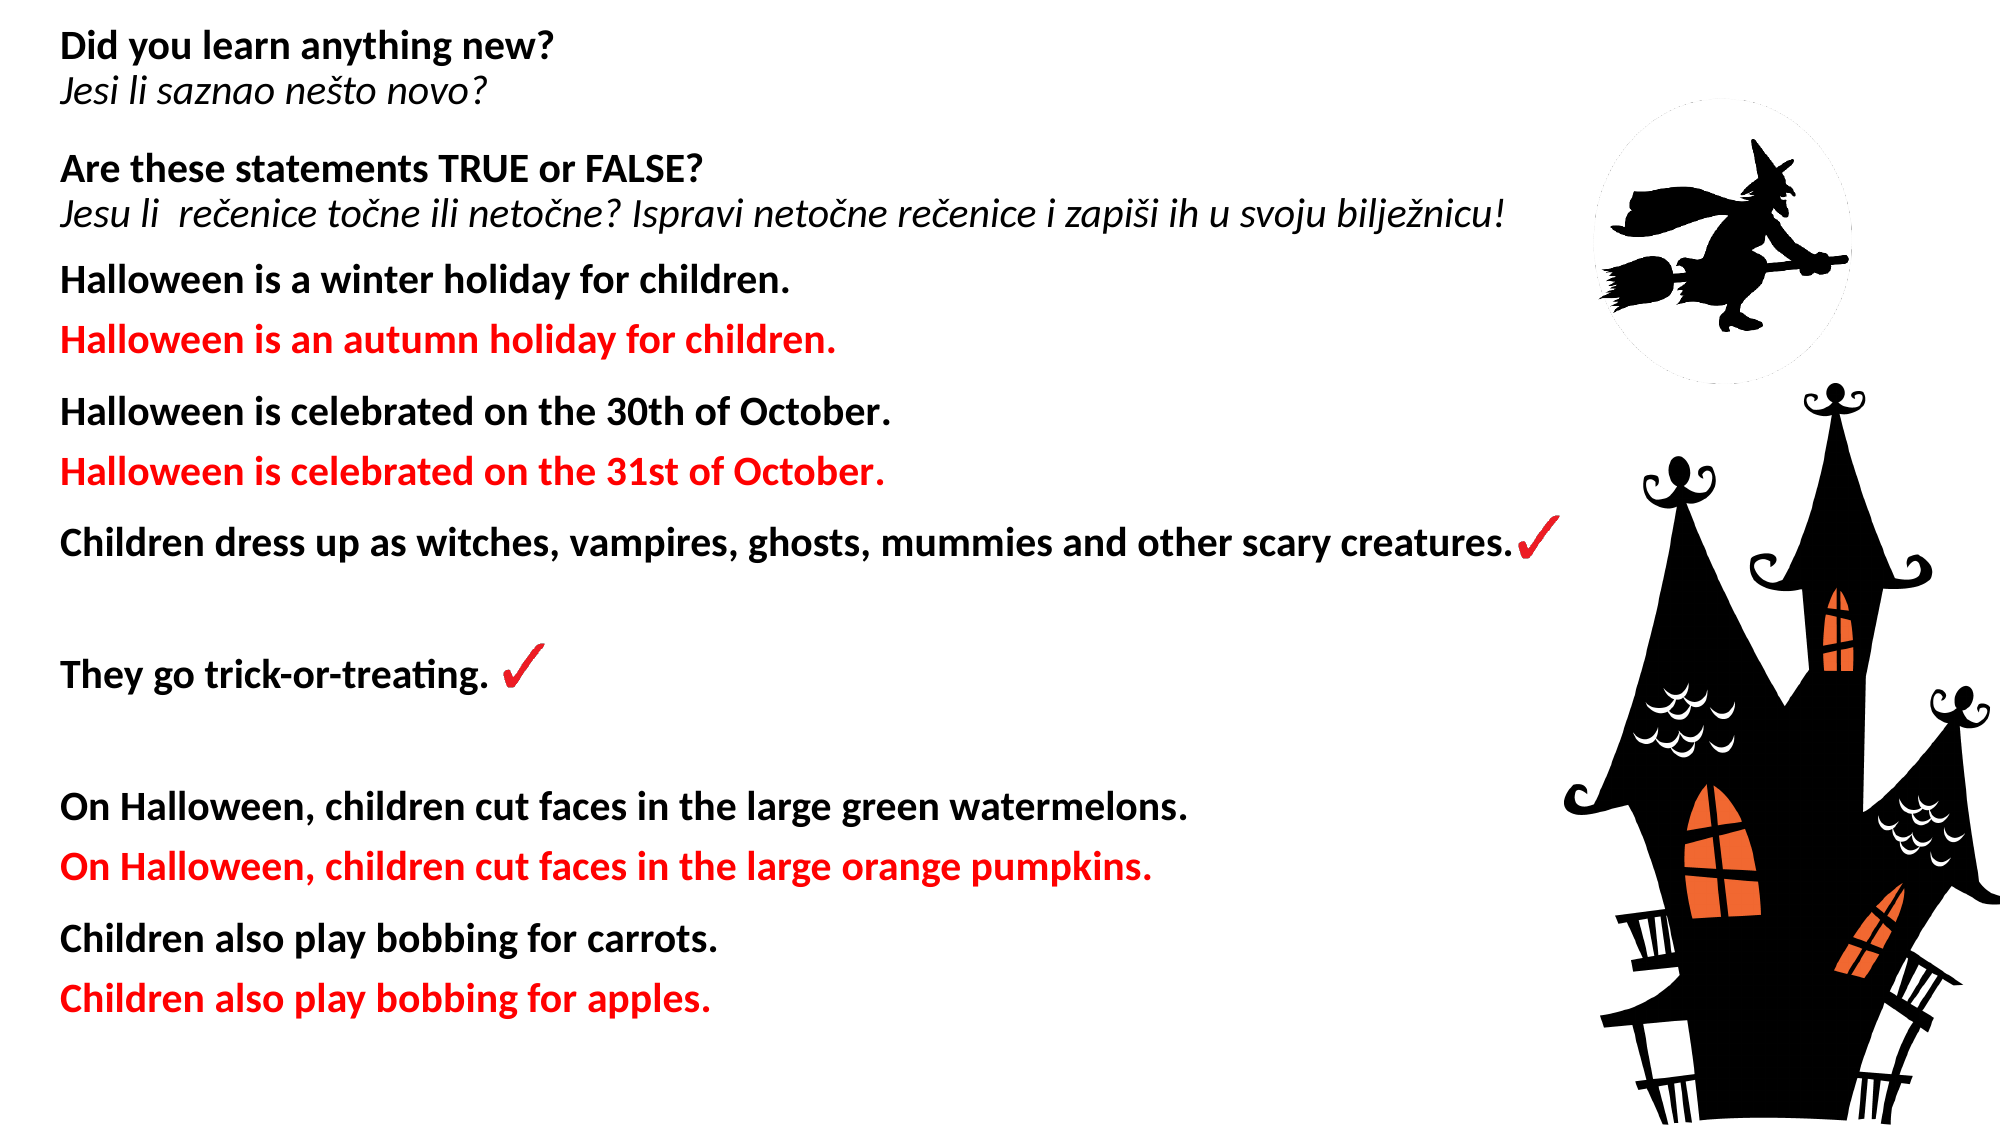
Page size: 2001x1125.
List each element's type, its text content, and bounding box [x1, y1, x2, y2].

text_box Halloween is an autumn holiday for children. Halloween is celebrated on the 31st of October. [44, 310, 1593, 837]
text_box Are these statements TRUE or FALSE? Jesu li rečenice točne ili netočne? Ispravi netočne rečenice i zapiši ih u svoju bilježnicu! Halloween is a winter holiday for children. Halloween is celebrated on the 30th of October. Children dress up as witches, vampires, ghosts, mummies and other scary creatures. They go trick-or-treating. On Halloween, children cut faces in the large green watermelons. Children also play bobbing for carrots. [44, 138, 1593, 310]
text_box Did you learn anything new? Jesi li saznao nešto novo? [45, 16, 1868, 299]
picture [1515, 98, 2000, 1125]
picture [500, 640, 550, 691]
text_box On Halloween, children cut faces in the large orange pumpkins. Children also play bobbing for apples. [44, 837, 1564, 1125]
